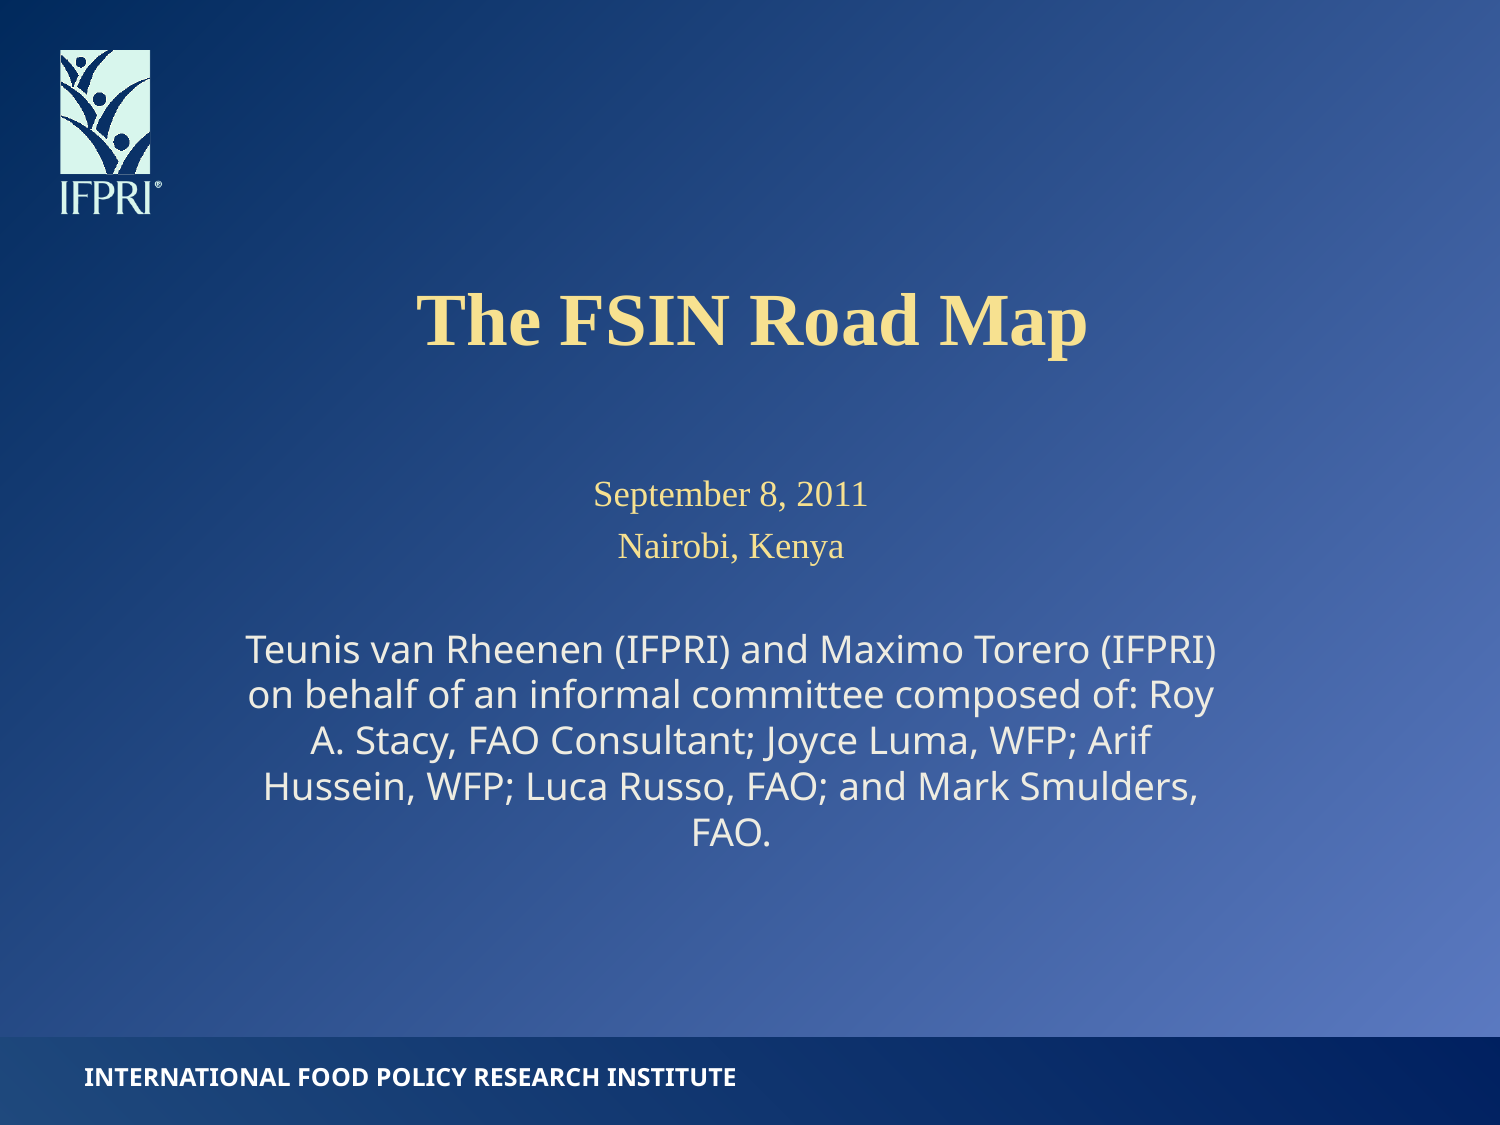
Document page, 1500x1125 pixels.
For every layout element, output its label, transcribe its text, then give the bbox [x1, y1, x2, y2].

title The FSIN Road Map [237, 187, 1251, 443]
subtitle September 8, 2011 Nairobi, Kenya Teunis van Rheenen (IFPRI) and Maximo Torero (IFPRI) on behalf of an informal committee composed of: Roy A. Stacy, FAO Consultant; Joyce Luma, WFP; Arif Hussein, WFP; Luca Russo, FAO; and Mark Smulders, FAO. [224, 462, 1238, 863]
